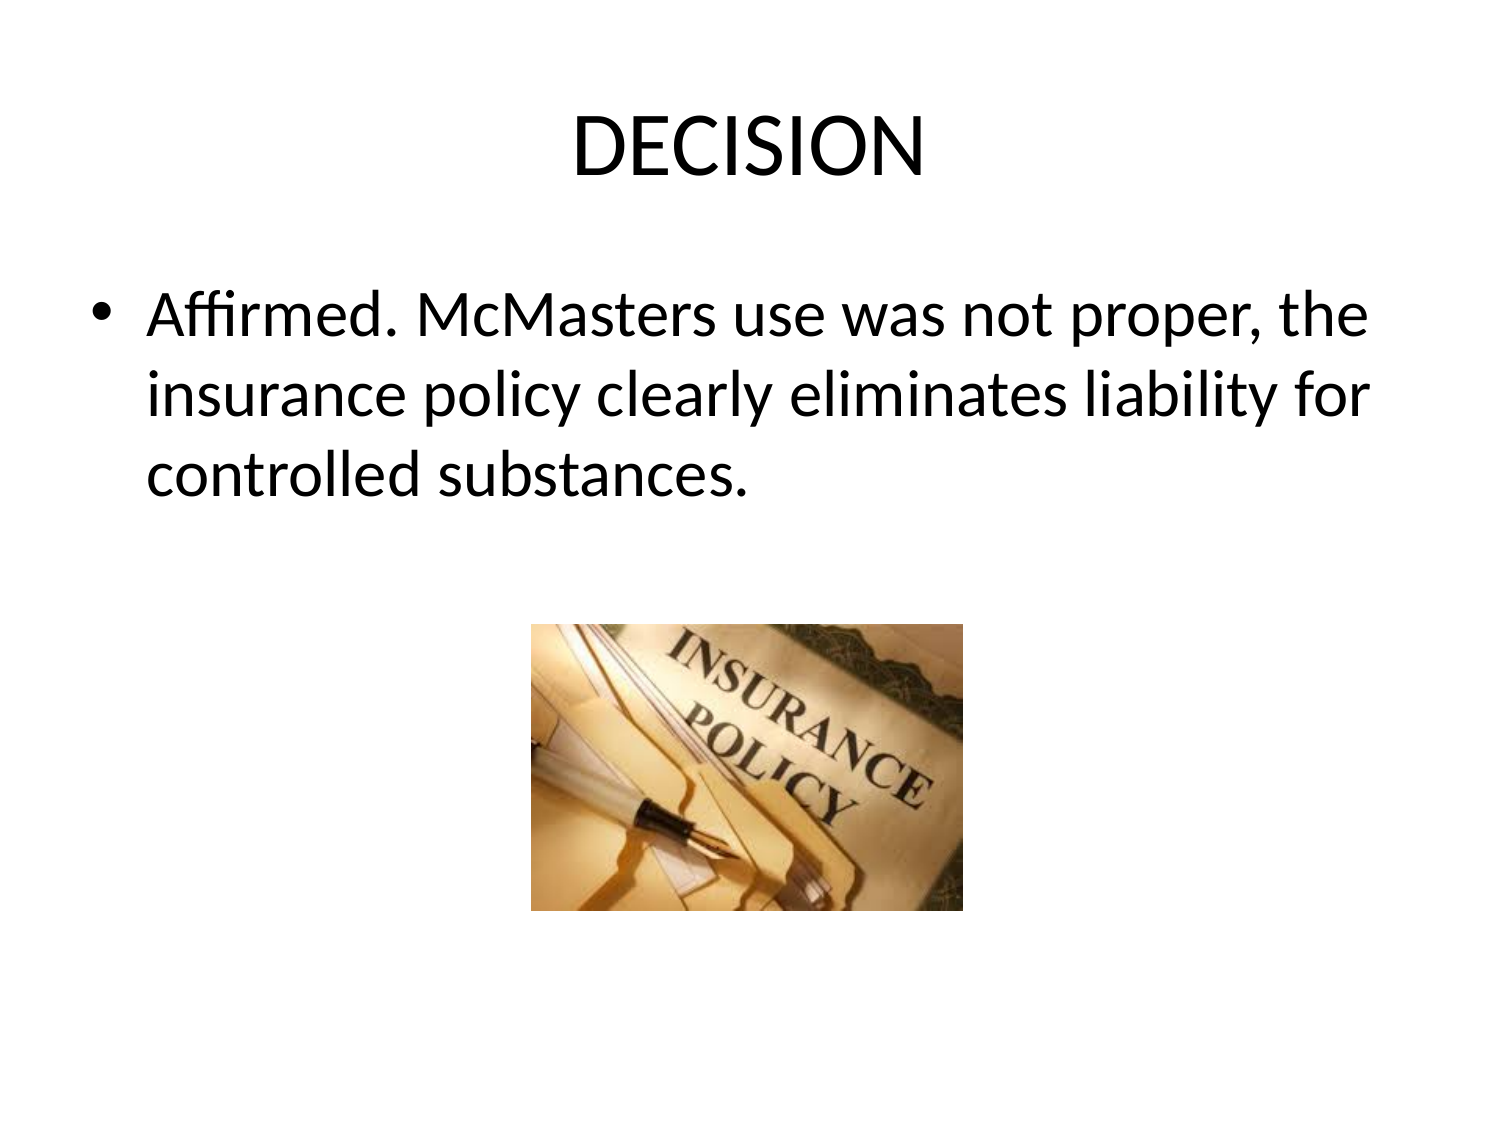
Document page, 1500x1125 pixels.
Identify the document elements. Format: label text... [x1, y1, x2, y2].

list Affirmed. McMasters use was not proper, the insurance policy clearly eliminates liability for controlled substances. [75, 262, 1425, 1005]
picture [531, 624, 964, 912]
title DECISION [75, 45, 1425, 233]
